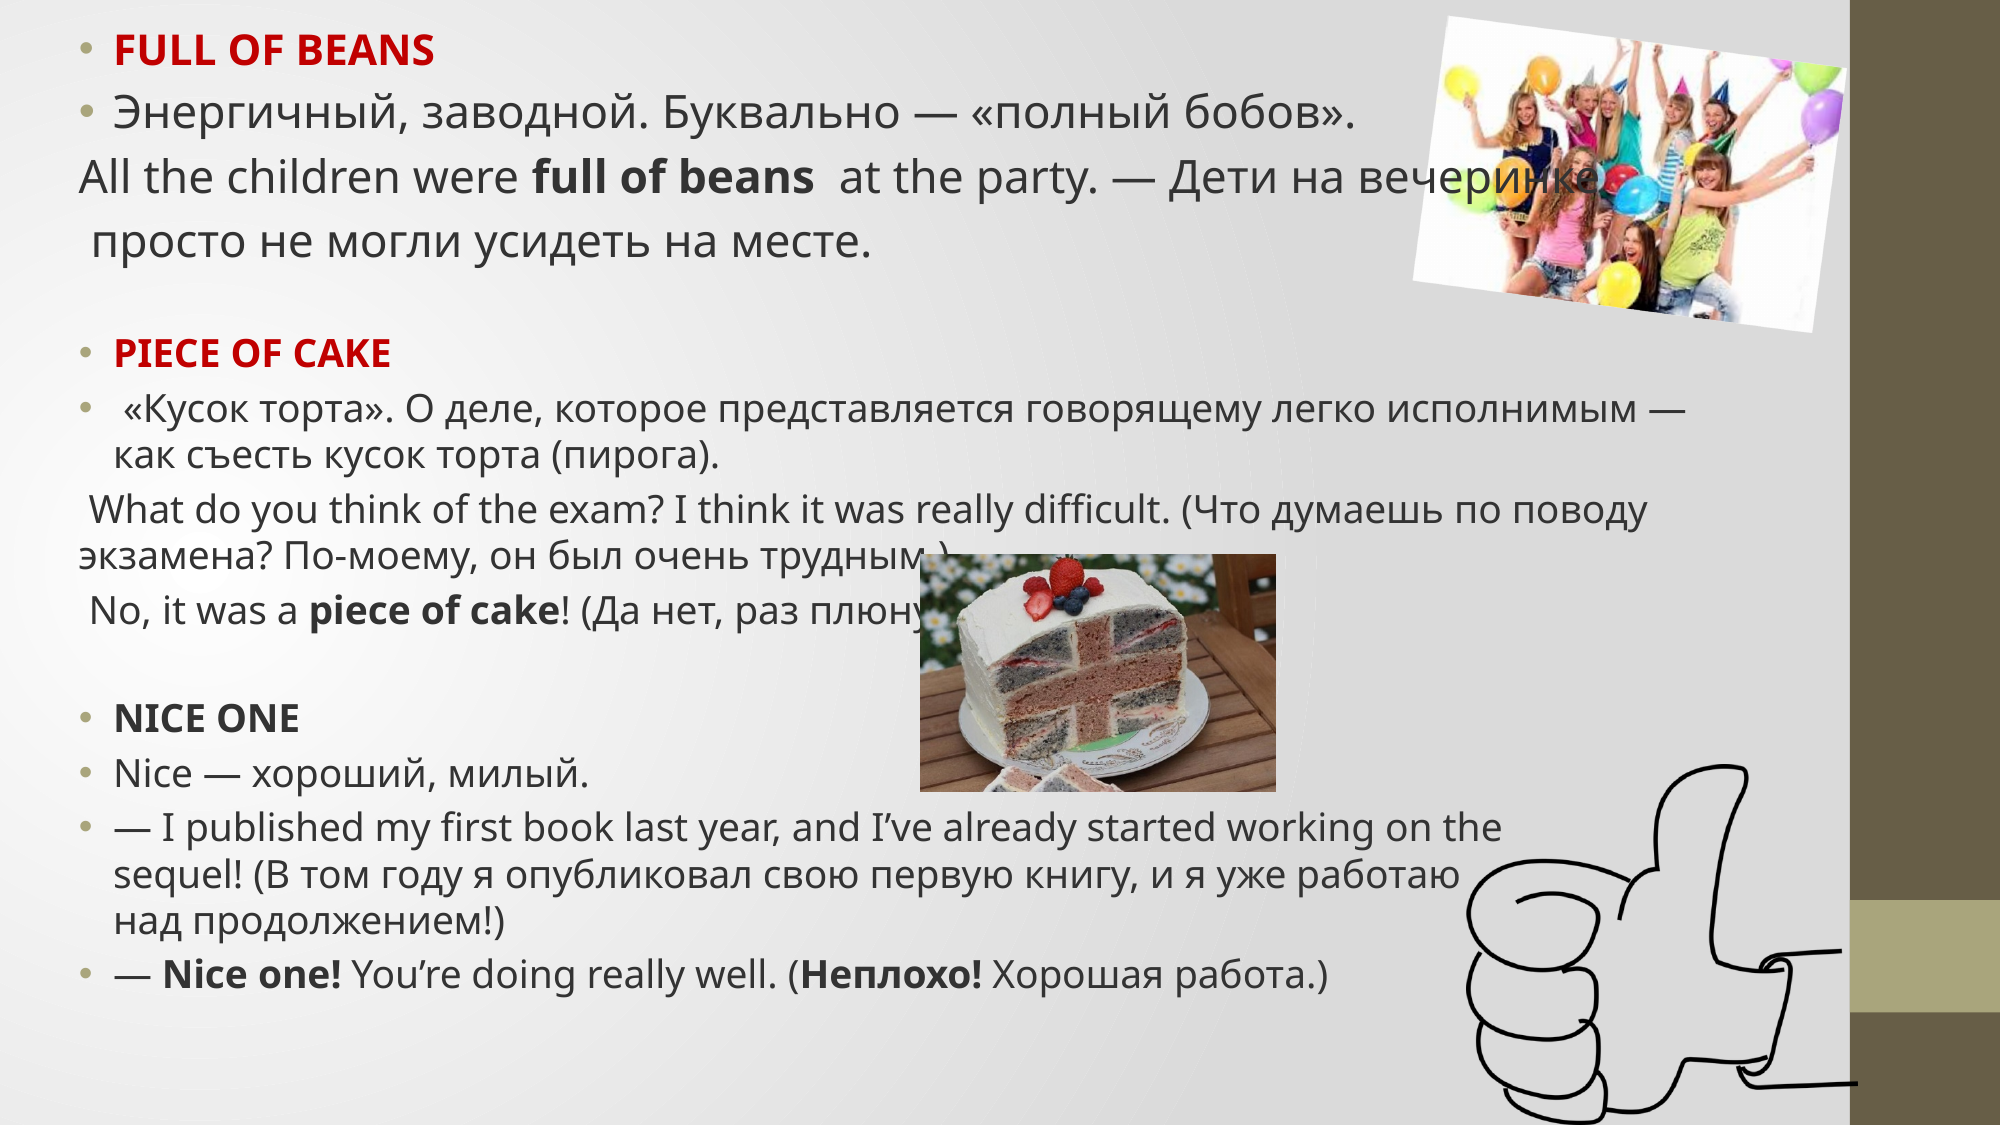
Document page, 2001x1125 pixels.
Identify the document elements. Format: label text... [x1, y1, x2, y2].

picture [919, 553, 1277, 792]
picture [1465, 764, 1859, 1125]
picture [1427, 39, 1846, 332]
list FULL OF BEANS Энергичный, заводной. Буквально — «полный бобов». All the children were full of beans at the party. — Дети на вечеринке просто не могли усидеть на месте. PIECE OF CAKE «Кусок торта». О деле, которое представляется говорящему легко исполнимым — как съесть кусок торта (пирога). What do you think of the exam? I think it was really difficult. (Что думаешь по поводу экзамена? По-моему, он был очень трудным.) No, it was a piece of cake! (Да нет, раз плюнуть!) NICE ONE Nice — хороший, милый. — I published my first book last year, and I’ve already started working on the sequel! (В том году я опубликовал свою первую книгу, и я уже работаю над продолжением!) — Nice one! You’re doing really well. (Неплохо! Хорошая работа.) [46, 15, 1714, 1116]
